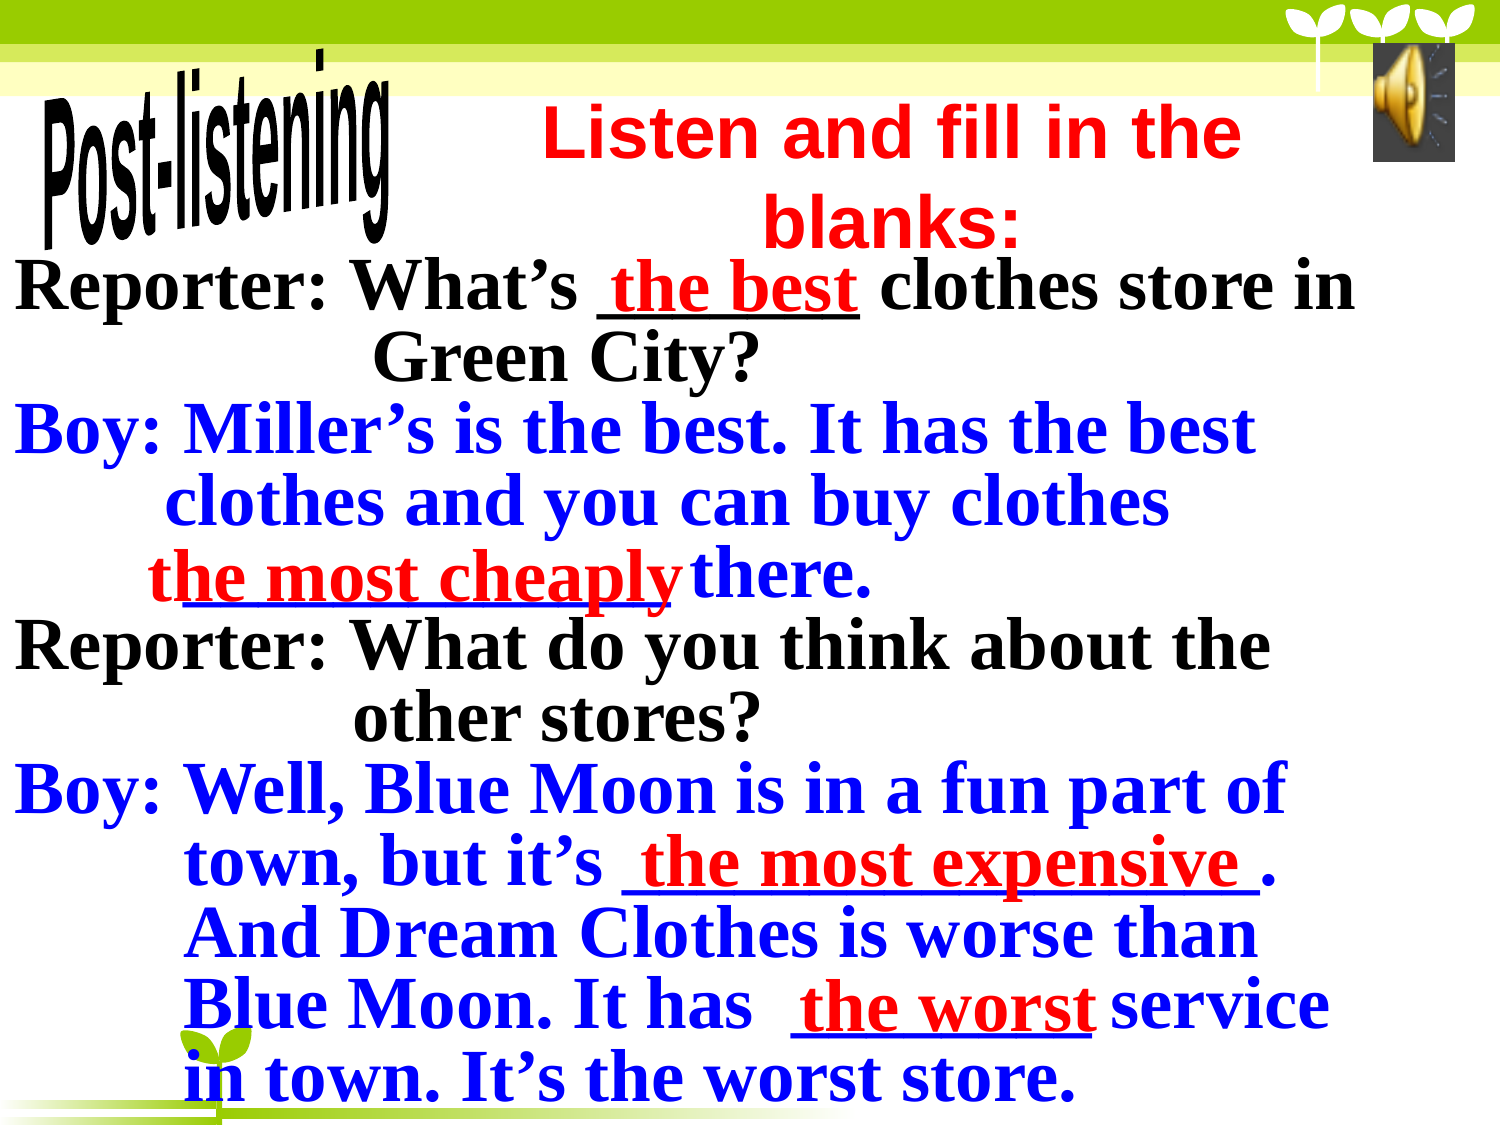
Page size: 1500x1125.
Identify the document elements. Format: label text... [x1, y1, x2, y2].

text_box the worst [784, 948, 1113, 1054]
text_box the most cheaply [132, 518, 700, 624]
text_box the most expensive [625, 803, 1256, 909]
picture [1371, 42, 1457, 164]
title Listen and fill in the blanks: [389, 128, 1397, 218]
text_box Reporter: What’s _______ clothes store in Green City? Boy: Miller’s is the best. It has the best clothes and you can buy clothes _____________ there. Reporter: What do you think about the other stores? Boy: Well, Blue Moon is in a fun part of town, but it’s _________________. And Dream Clothes is worse than Blue Moon. It has ________ service in town. It’s the worst store. [0, 244, 1468, 1123]
text_box the best [595, 229, 874, 335]
